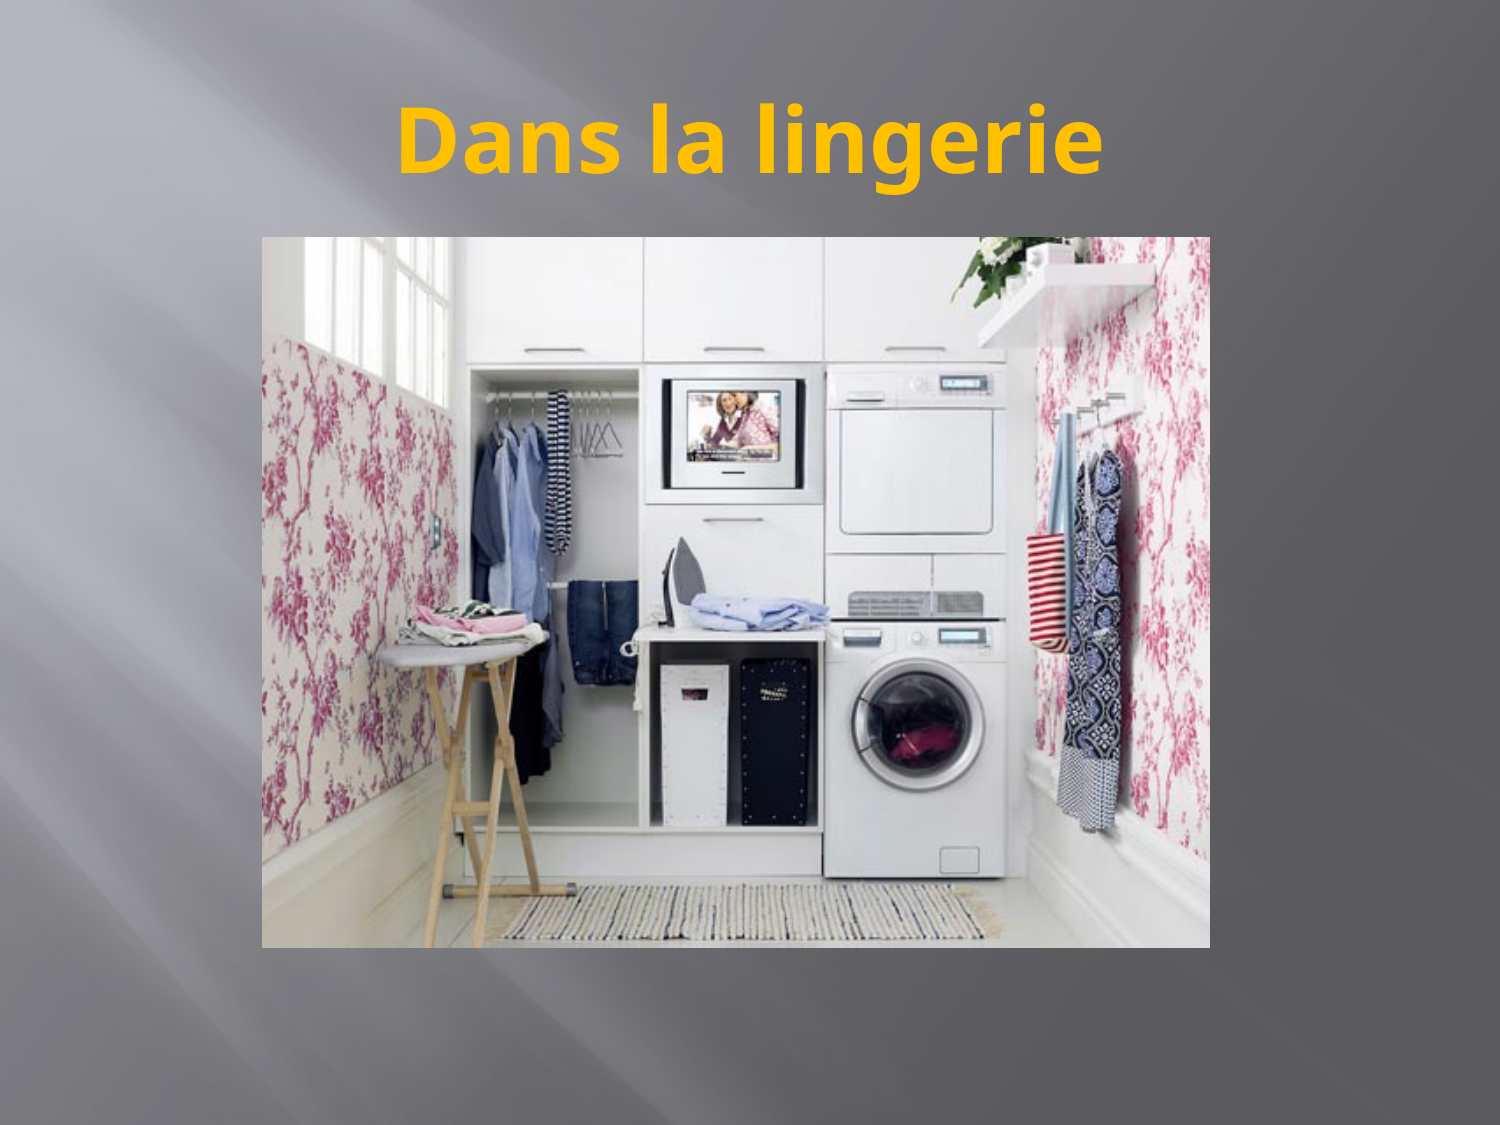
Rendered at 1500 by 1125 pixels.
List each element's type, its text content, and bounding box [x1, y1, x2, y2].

text_box Dans la lingerie [299, 74, 1200, 200]
picture [262, 237, 1210, 948]
